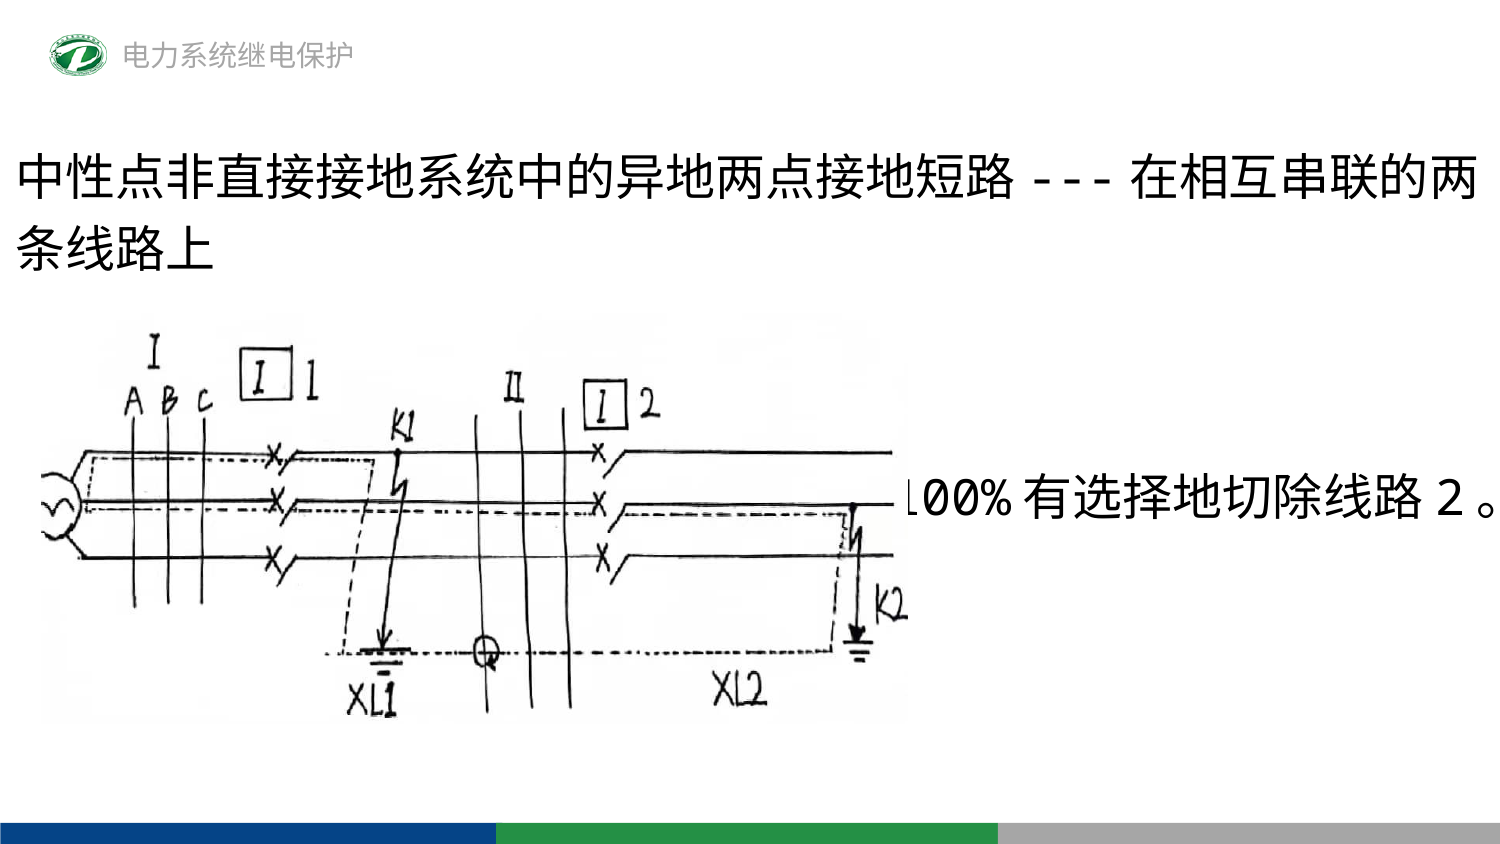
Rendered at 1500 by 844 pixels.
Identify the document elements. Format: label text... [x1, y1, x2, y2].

text_box [0, 821, 494, 844]
text_box [996, 821, 1500, 844]
text_box [494, 821, 996, 844]
text_box 电力系统继电保护 [122, 29, 370, 80]
picture [40, 313, 908, 724]
picture [41, 19, 118, 91]
text_box 100%有选择地切除线路2。 [913, 446, 1500, 534]
text_box 中性点非直接接地系统中的异地两点接地短路---在相互串联的两条线路上 [0, 126, 1500, 286]
